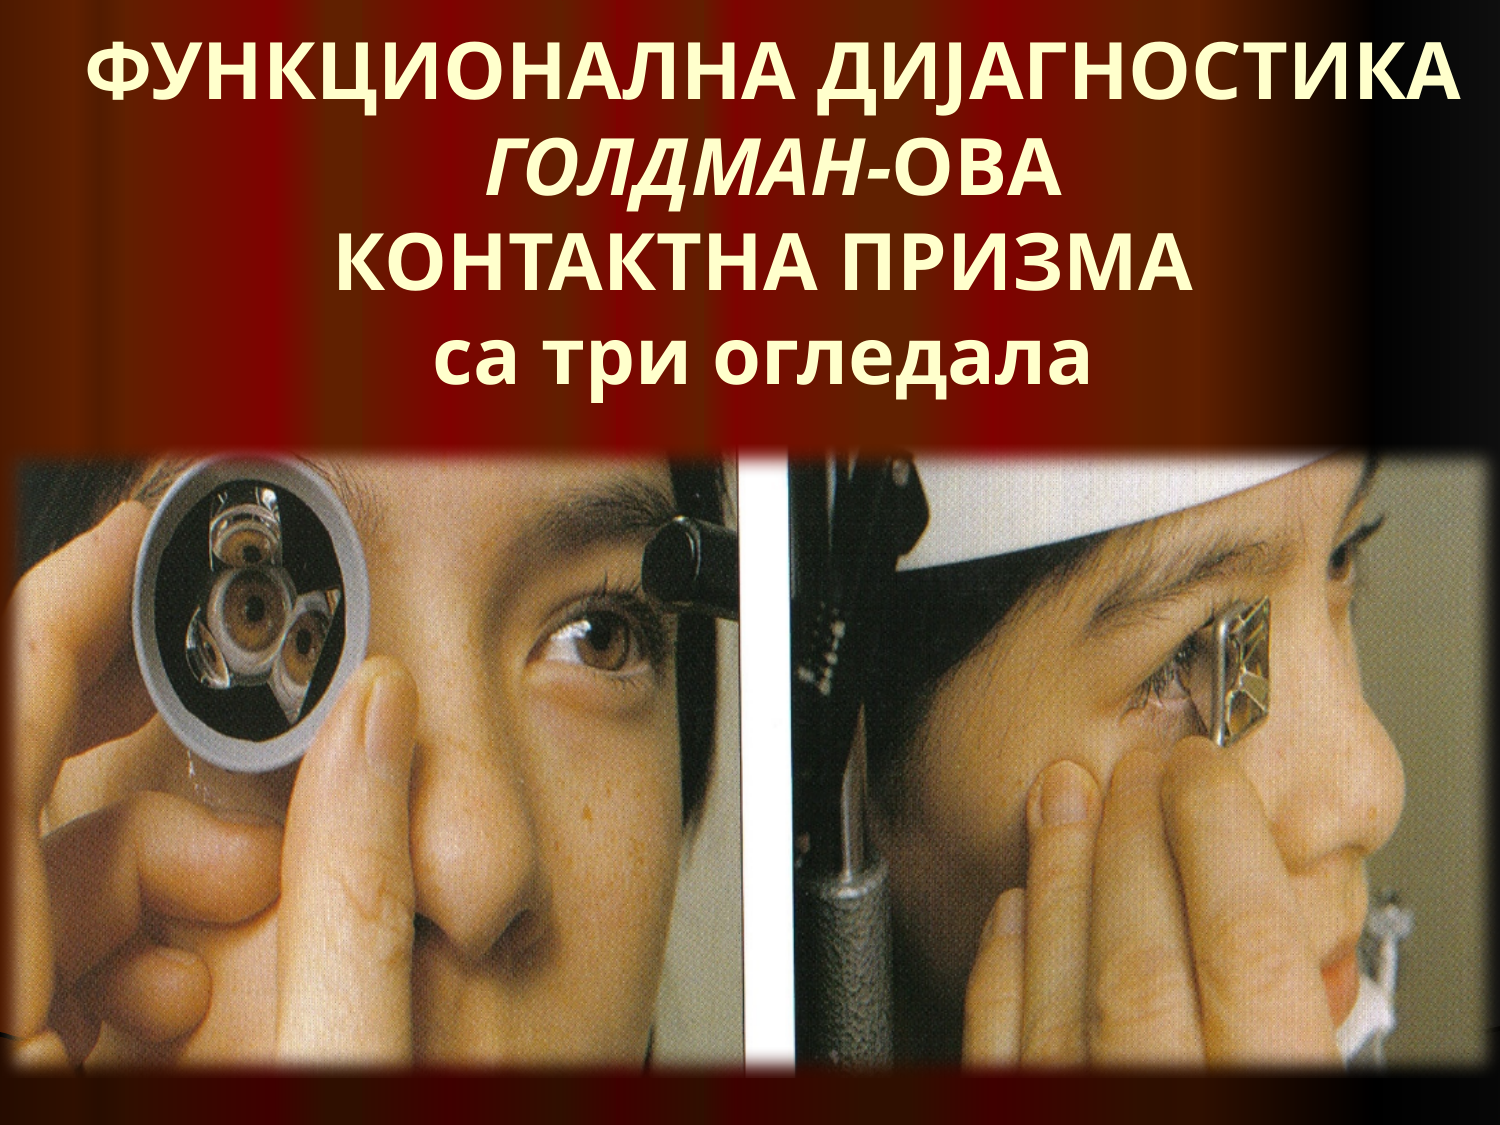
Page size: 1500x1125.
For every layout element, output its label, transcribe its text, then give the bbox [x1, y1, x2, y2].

picture [0, 444, 1500, 1078]
title ФУНКЦИОНАЛНА ДИЈАГНОСТИКА ГОЛДМАН-ОВА КОНТАКТНА ПРИЗМА са три огледала [46, 58, 1500, 364]
